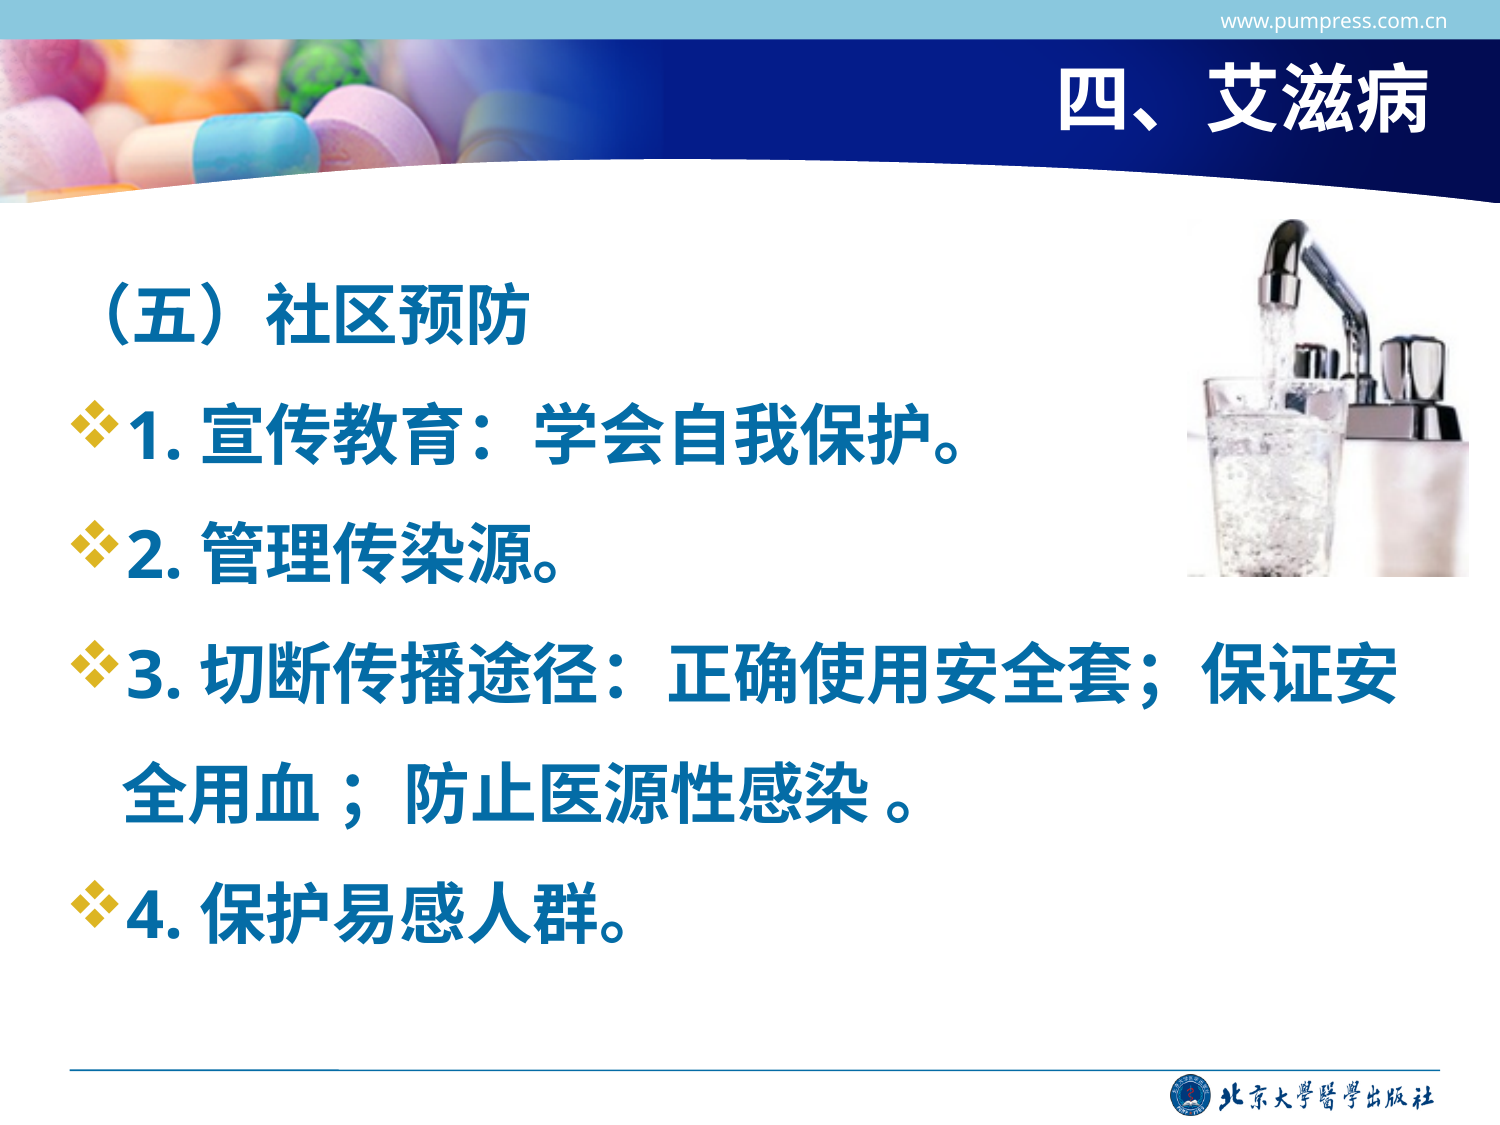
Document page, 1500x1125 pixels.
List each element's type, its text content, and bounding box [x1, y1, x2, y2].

picture [1186, 219, 1469, 577]
text_box www.pumpress.com.cn [1024, 0, 1463, 38]
list （五）社区预防 1.宣传教育：学会自我保护。 2.管理传染源。 3.切断传播途径：正确使用安全套；保证安全用血 ；防止医源性感染 。 4.保护易感人群。 [49, 224, 1463, 1026]
picture [1170, 1074, 1436, 1118]
picture [0, 40, 1500, 203]
title 四、艾滋病 [137, 49, 1463, 143]
